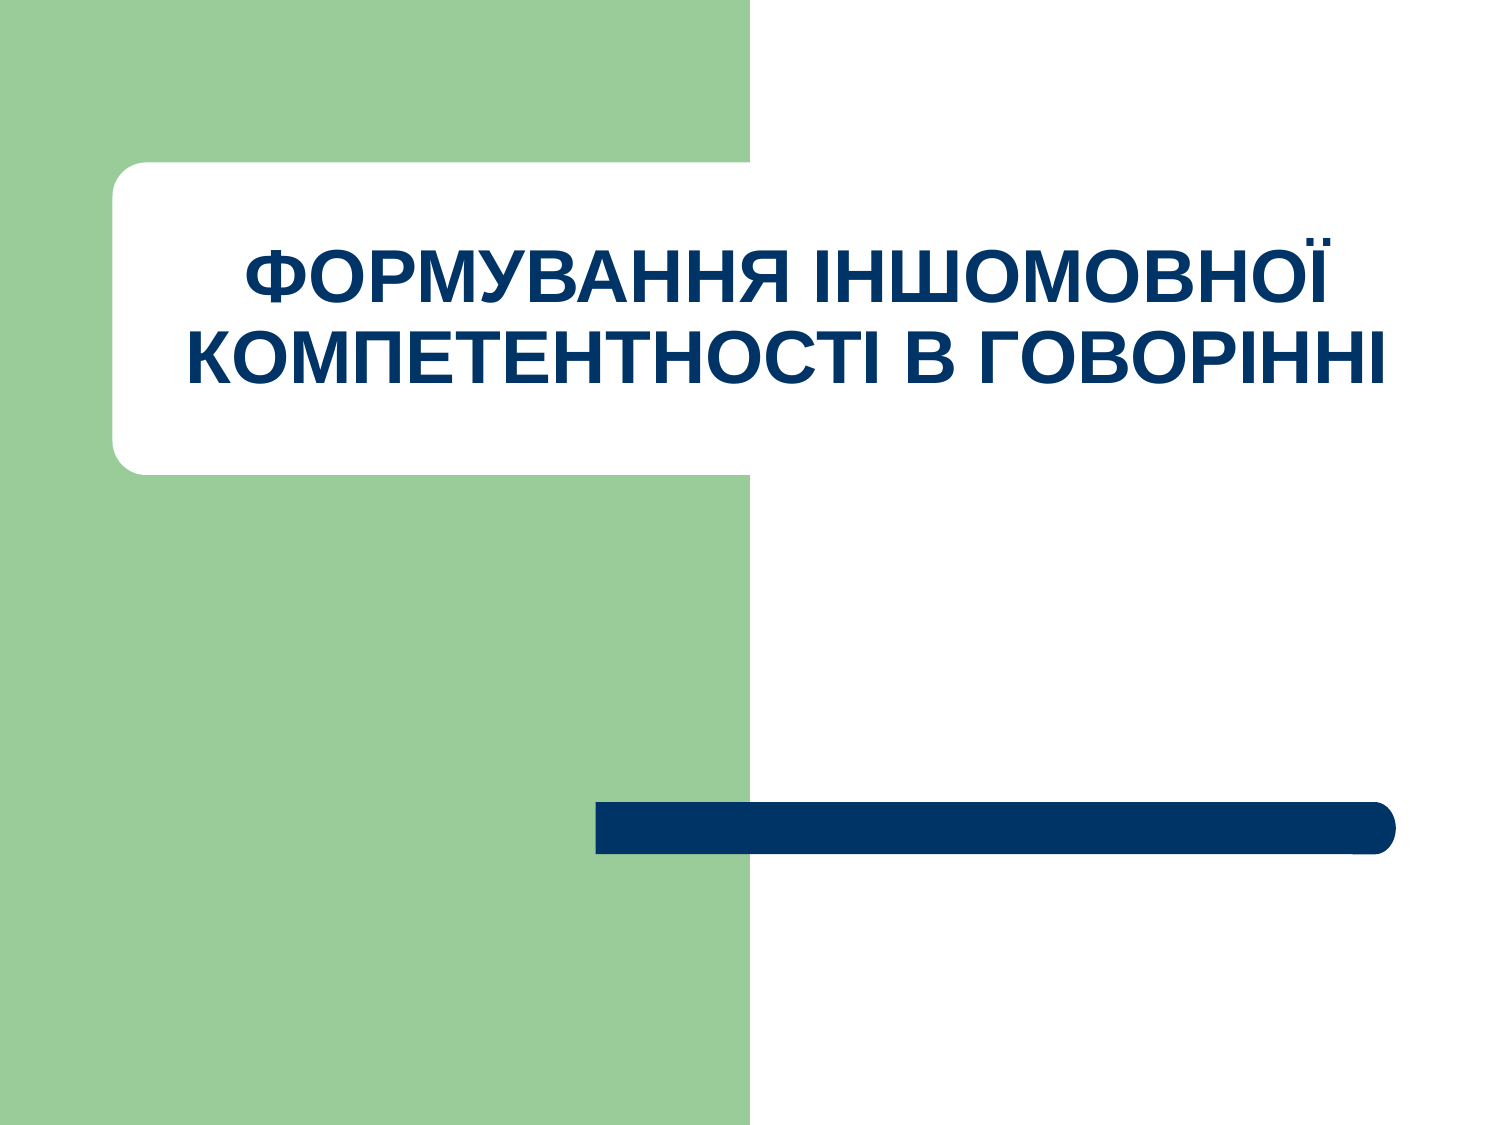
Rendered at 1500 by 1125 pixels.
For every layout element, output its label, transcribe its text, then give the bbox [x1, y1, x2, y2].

title ФОРМУВАННЯ ІНШОМОВНОЇ КОМПЕТЕНТНОСТІ В ГОВОРІННІ [112, 162, 1463, 475]
